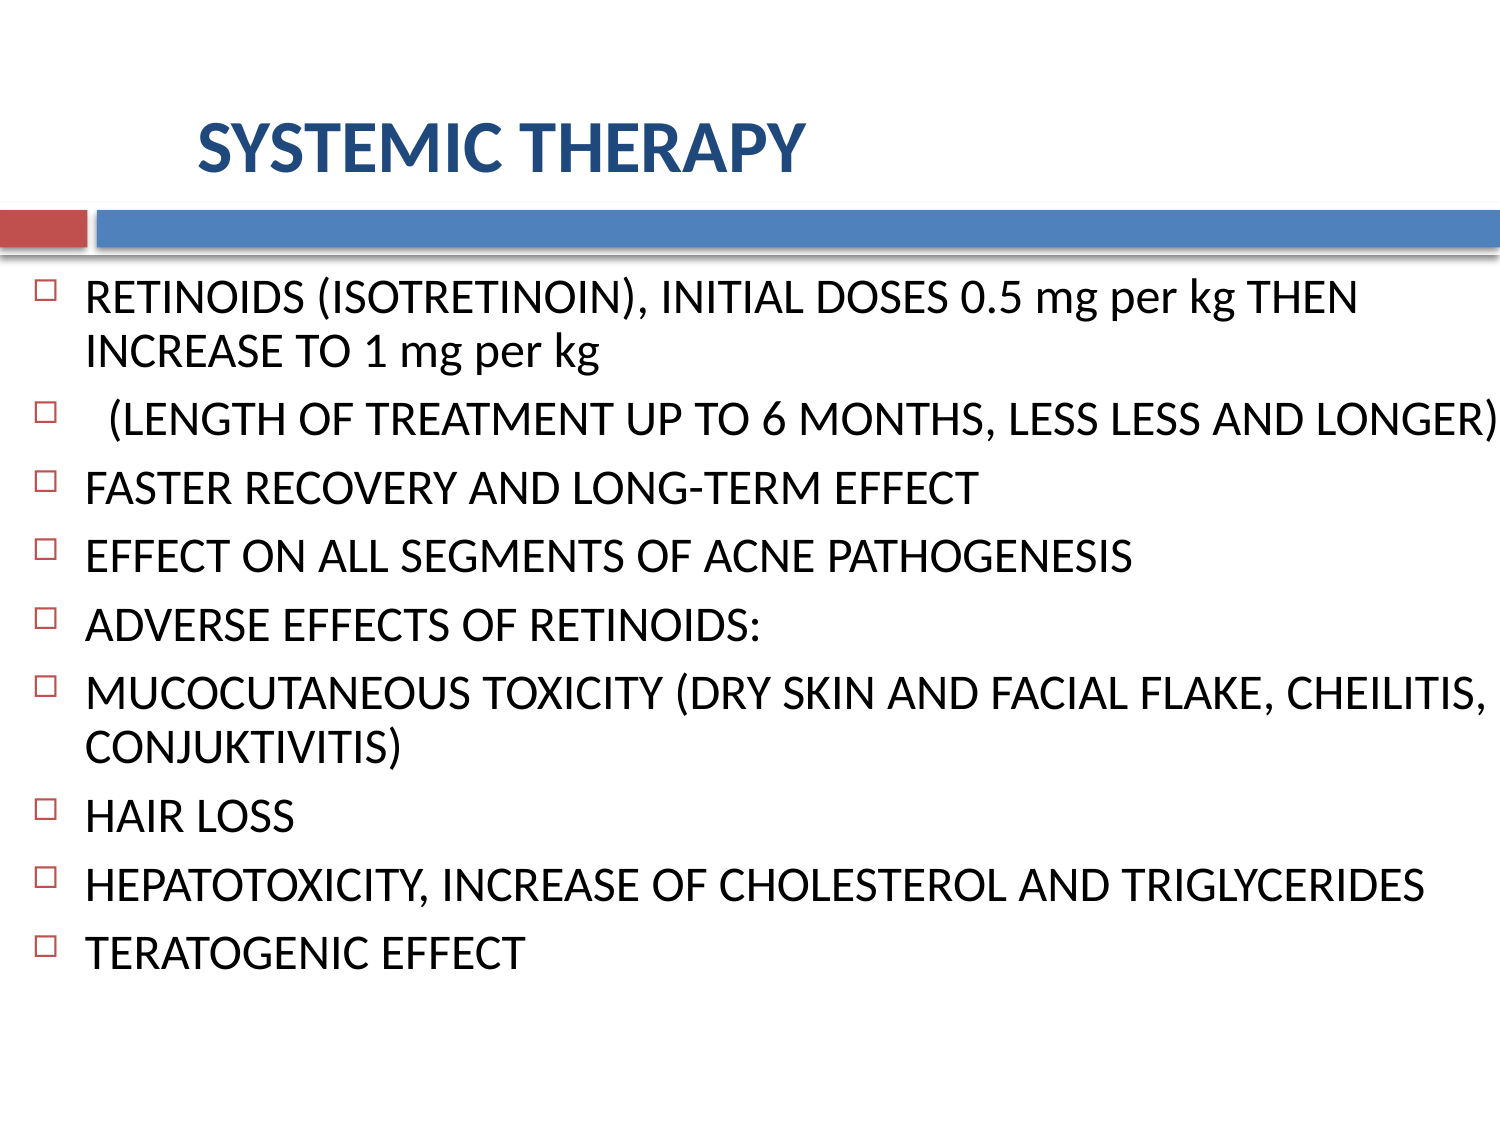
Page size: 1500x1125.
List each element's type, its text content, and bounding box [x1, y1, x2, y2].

list RETINOIDS (ISOTRETINOIN), INITIAL DOSES 0.5 mg per kg THEN INCREASE TO 1 mg per kg (LENGTH OF TREATMENT UP TO 6 MONTHS, LESS LESS AND LONGER) FASTER RECOVERY AND LONG-TERM EFFECT EFFECT ON ALL SEGMENTS OF ACNE PATHOGENESIS ADVERSE EFFECTS OF RETINOIDS: MUCOCUTANEOUS TOXICITY (DRY SKIN AND FACIAL FLAKE, CHEILITIS, CONJUKTIVITIS) HAIR LOSS HEPATOTOXICITY, INCREASE OF CHOLESTEROL AND TRIGLYCERIDES TERATOGENIC EFFECT [17, 262, 1500, 1000]
title SYSTEMIC THERAPY [183, 22, 1462, 262]
